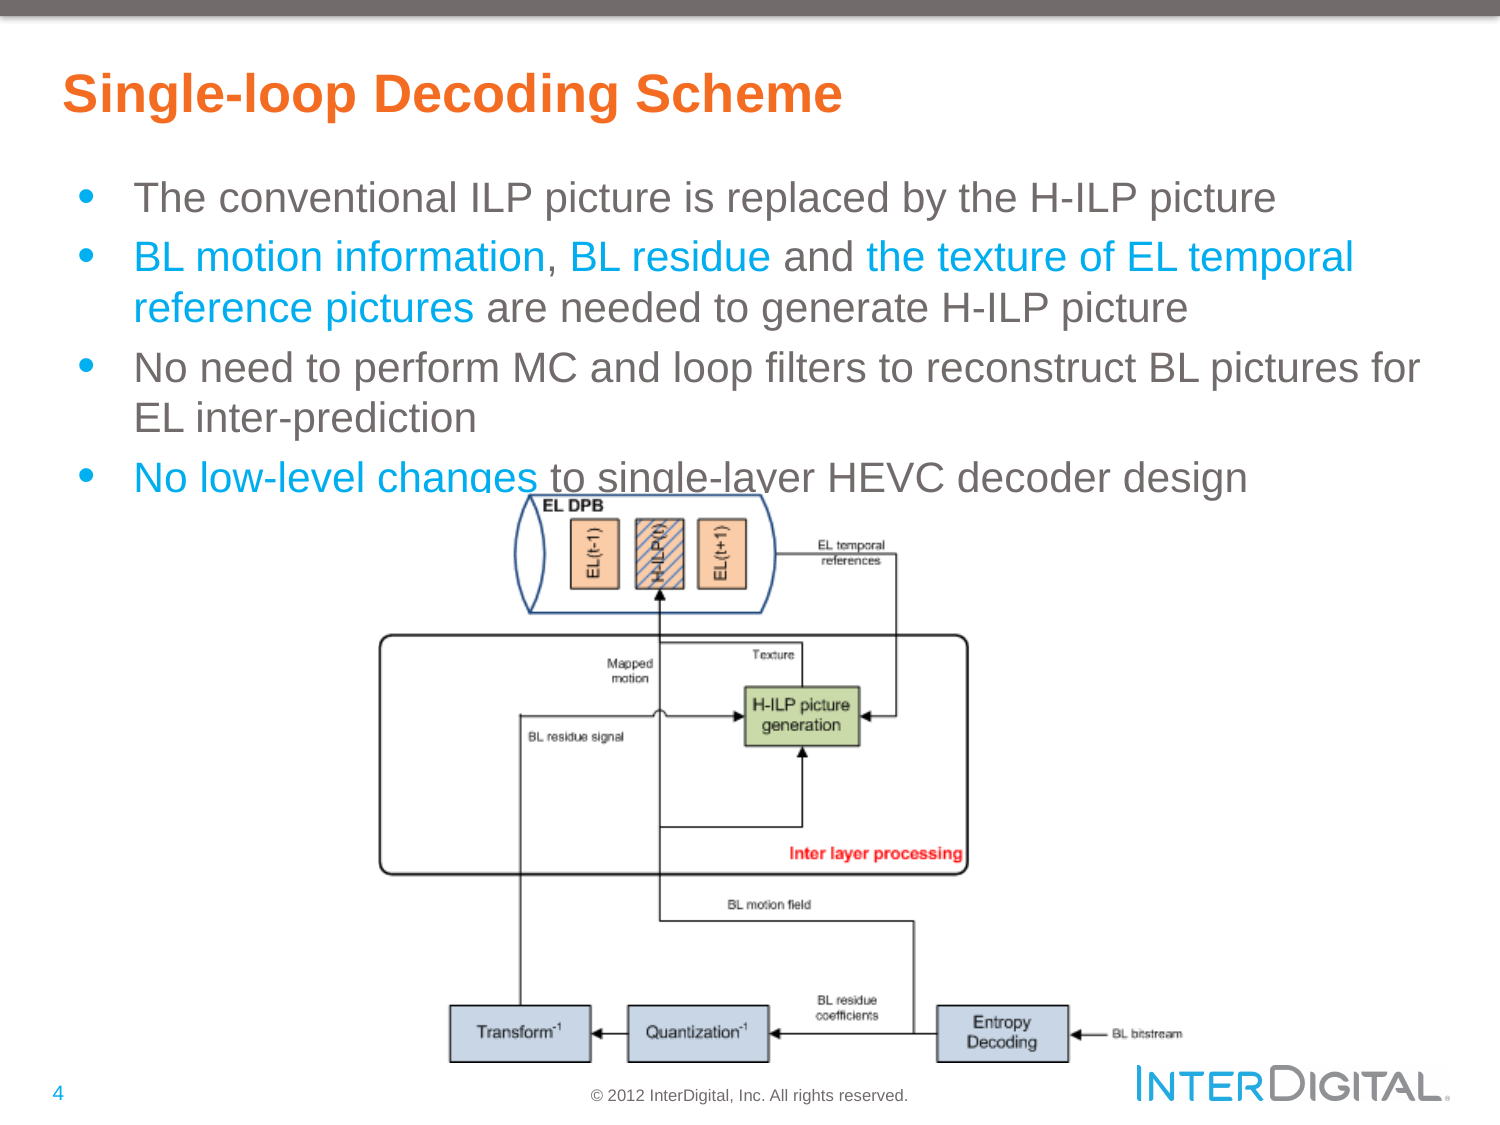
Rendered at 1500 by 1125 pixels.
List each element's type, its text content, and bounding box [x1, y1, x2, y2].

title Single-loop Decoding Scheme [48, 45, 1438, 138]
picture [377, 493, 1188, 1063]
text_box The conventional ILP picture is replaced by the H-ILP picture BL motion information, BL residue and the texture of EL temporal reference pictures are needed to generate H-ILP picture No need to perform MC and loop filters to reconstruct BL pictures for EL inter-prediction No low-level changes to single-layer HEVC decoder design [62, 162, 1438, 513]
picture [1137, 1065, 1450, 1101]
